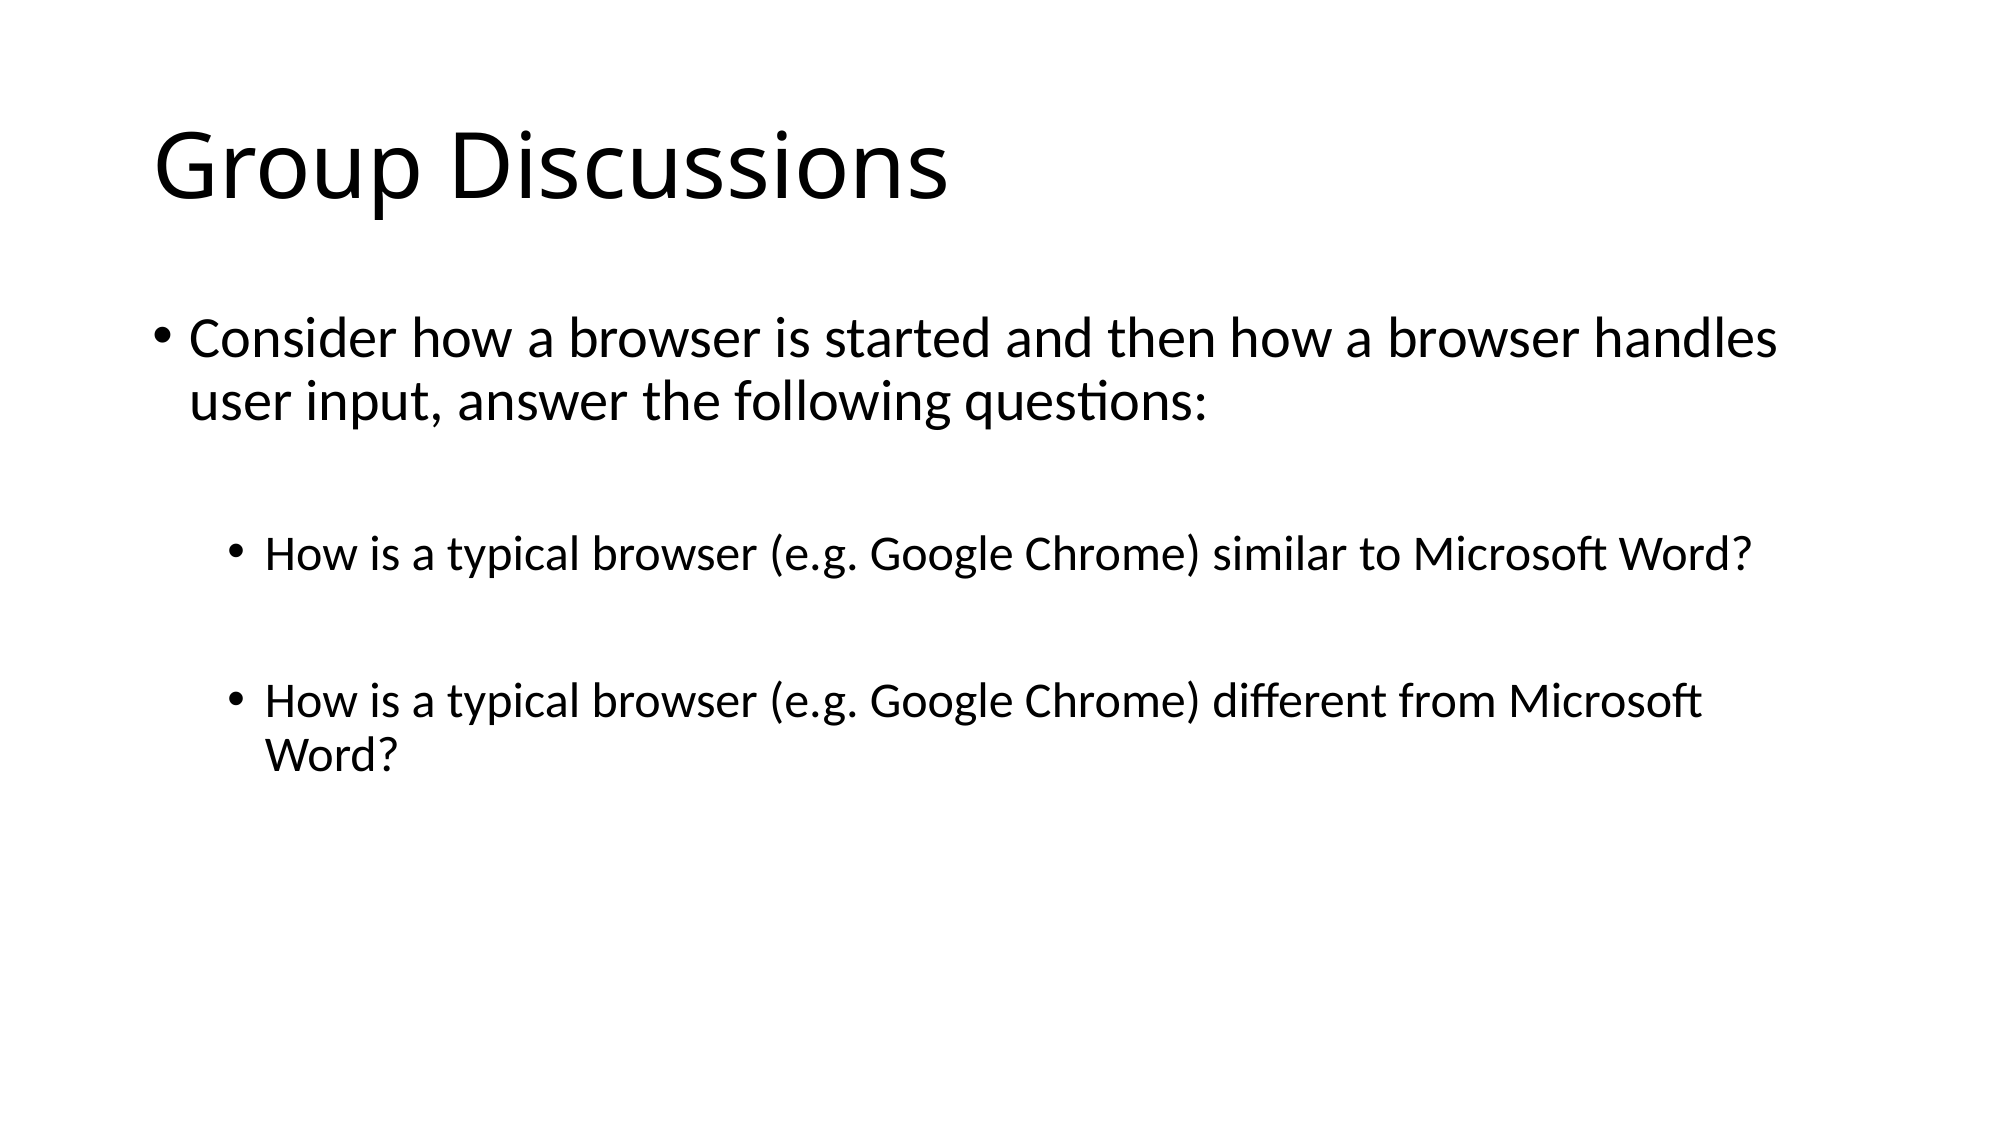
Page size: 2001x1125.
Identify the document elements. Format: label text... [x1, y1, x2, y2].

title Group Discussions [137, 59, 1863, 278]
list Consider how a browser is started and then how a browser handles user input, answer the following questions: How is a typical browser (e.g. Google Chrome) similar to Microsoft Word? How is a typical browser (e.g. Google Chrome) different from Microsoft Word? [137, 299, 1863, 1014]
